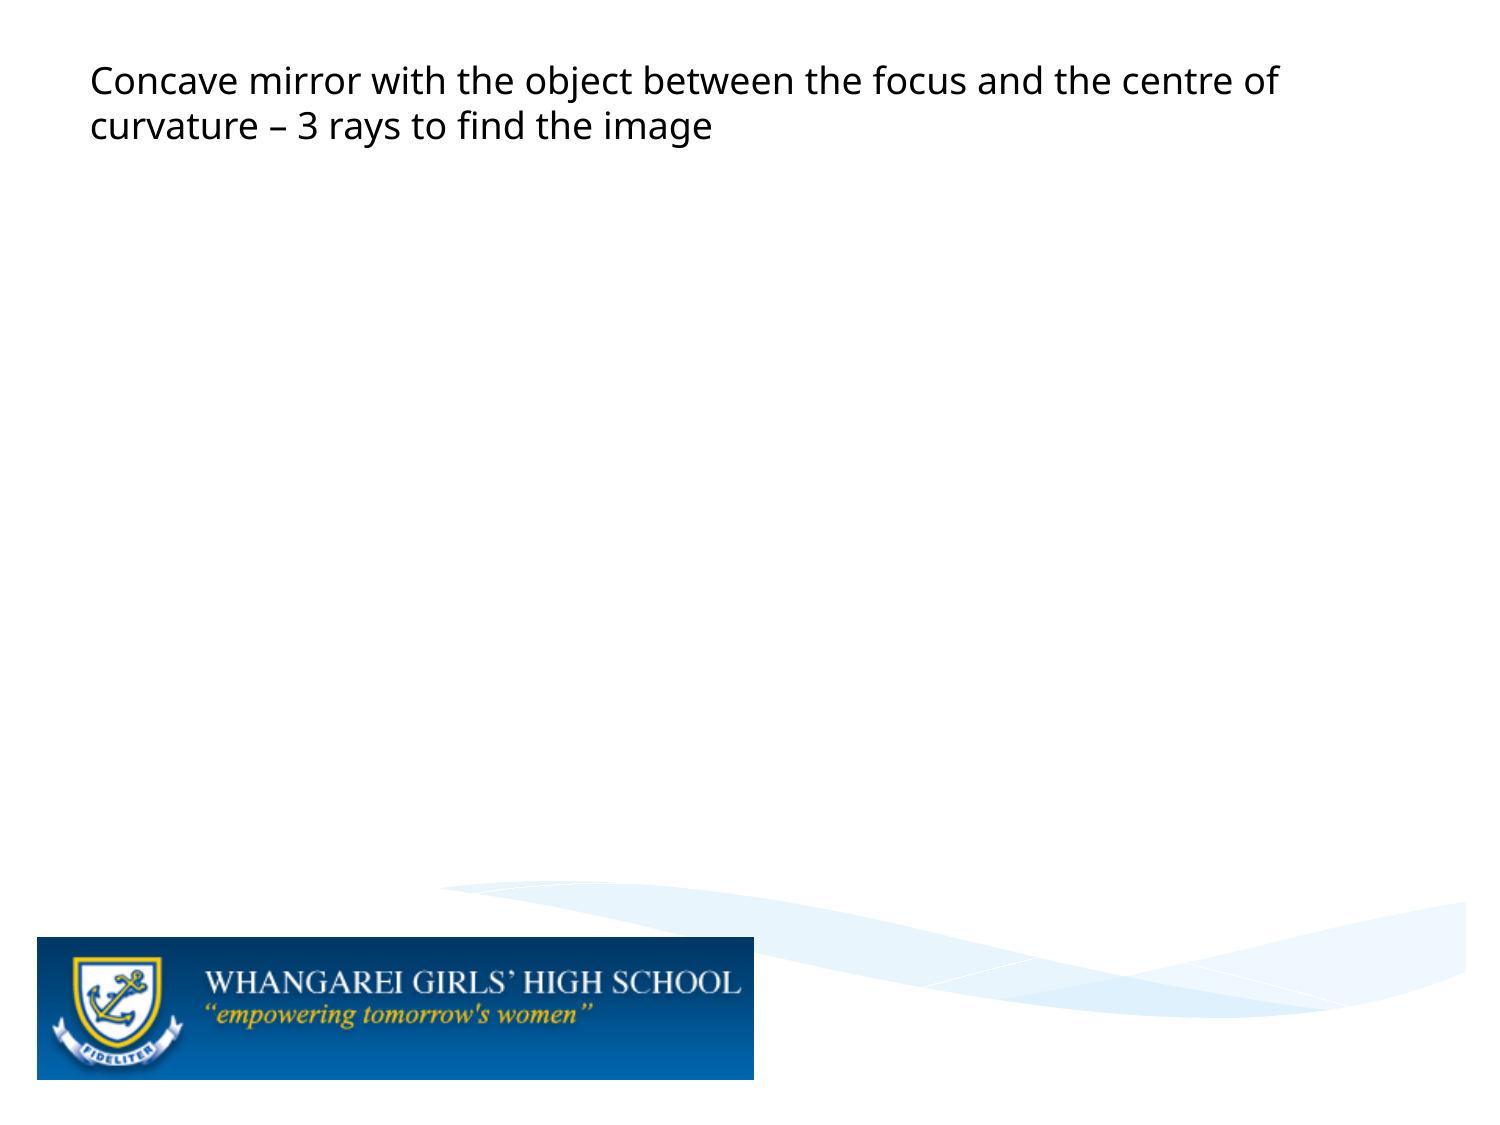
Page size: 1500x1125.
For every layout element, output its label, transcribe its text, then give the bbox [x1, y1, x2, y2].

picture [37, 937, 754, 1080]
text_box Concave mirror with the object between the focus and the centre of curvature – 3 rays to find the image [75, 49, 1388, 155]
